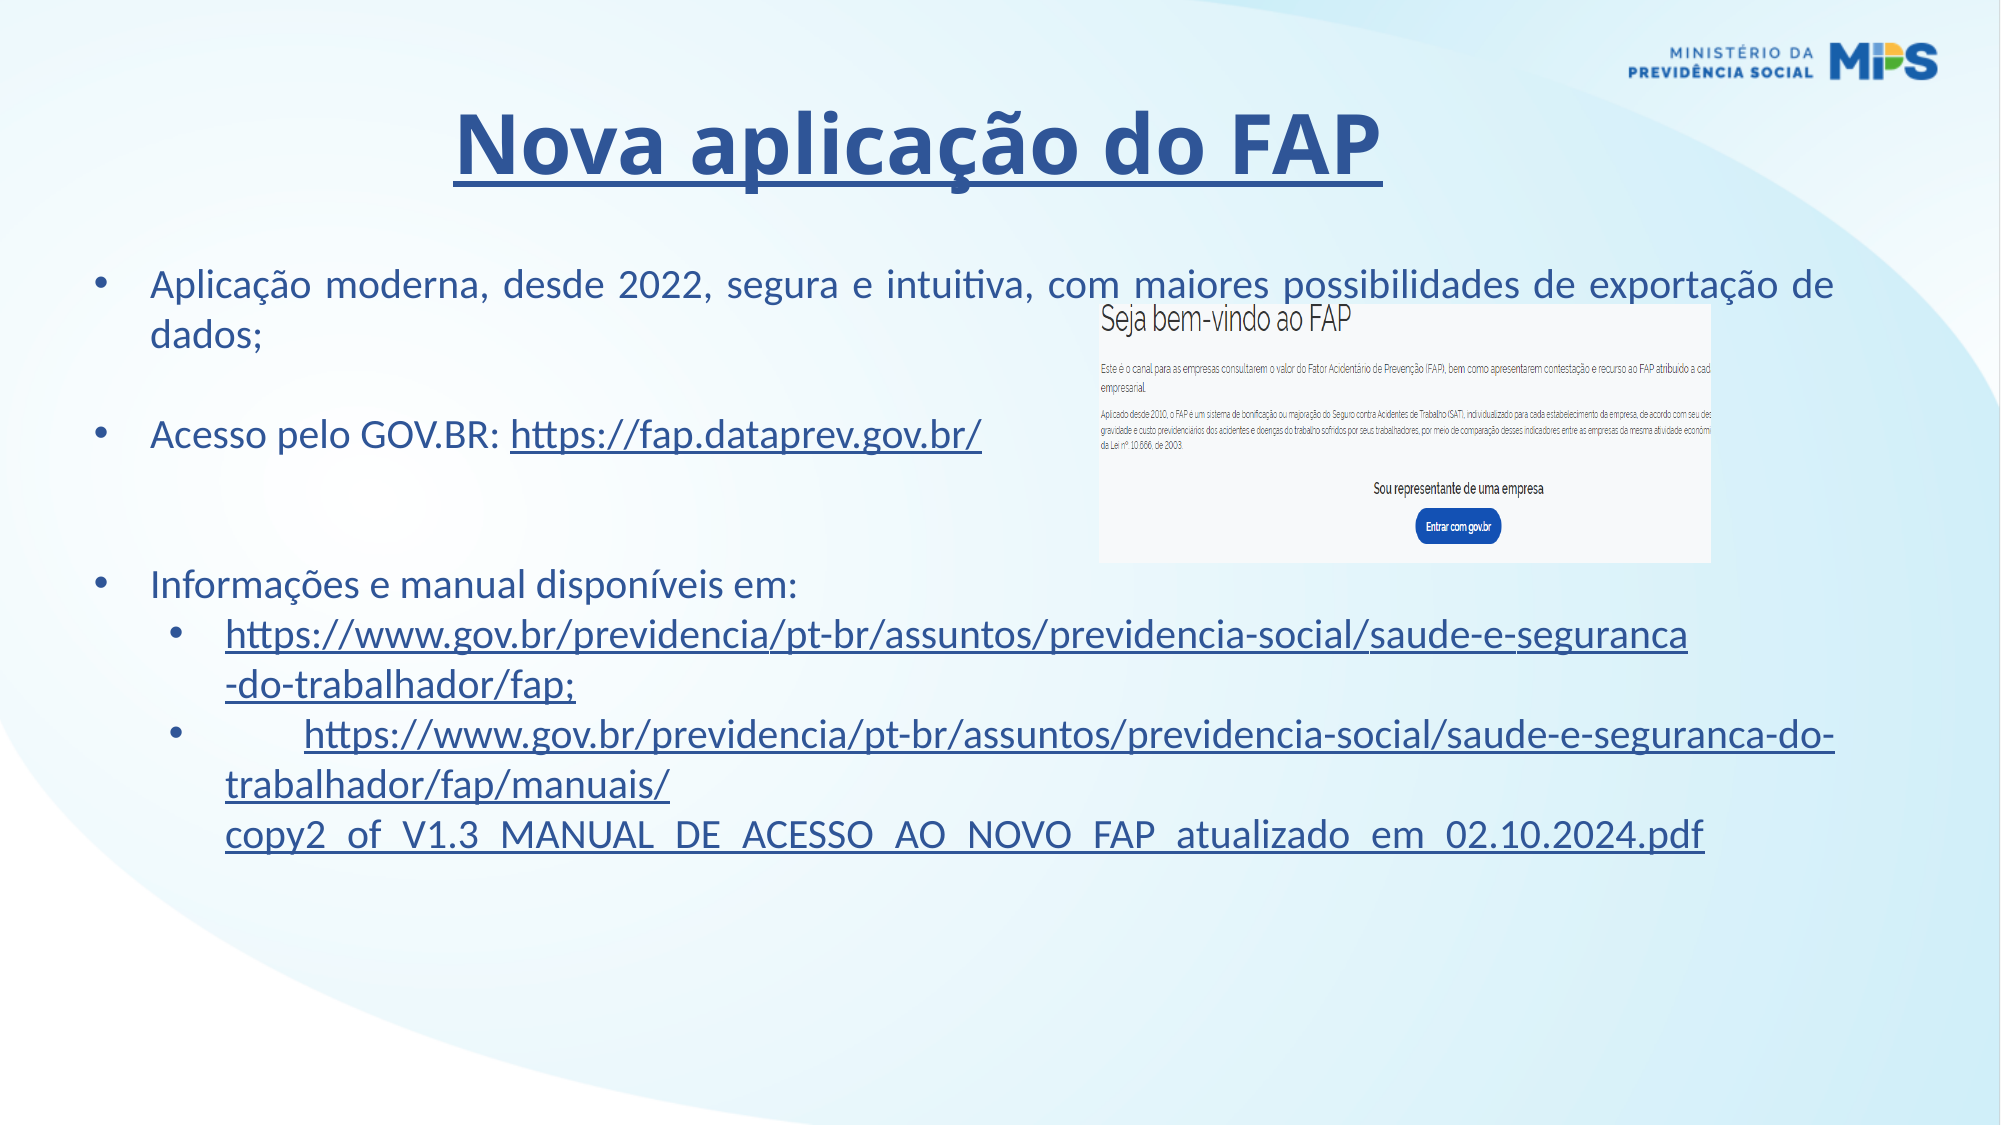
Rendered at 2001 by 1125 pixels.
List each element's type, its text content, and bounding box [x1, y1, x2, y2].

picture [0, 0, 2001, 1125]
text_box Aplicação moderna, desde 2022, segura e intuitiva, com maiores possibilidades de exportação de dados; Acesso pelo GOV.BR: https://fap.dataprev.gov.br/ Informações e manual disponíveis em: https://www.gov.br/previdencia/pt-br/assuntos/previdencia-social/saude-e-seguranca-do-trabalhador/fap; https://www.gov.br/previdencia/pt-br/assuntos/previdencia-social/saude-e-seguranca-do-trabalhador/fap/manuais/copy2_of_V1.3_MANUAL_DE_ACESSO_AO_NOVO_FAP_atualizado_em_02.10.2024.pdf [78, 249, 1851, 965]
text_box Nova aplicação do FAP [20, 84, 1816, 199]
